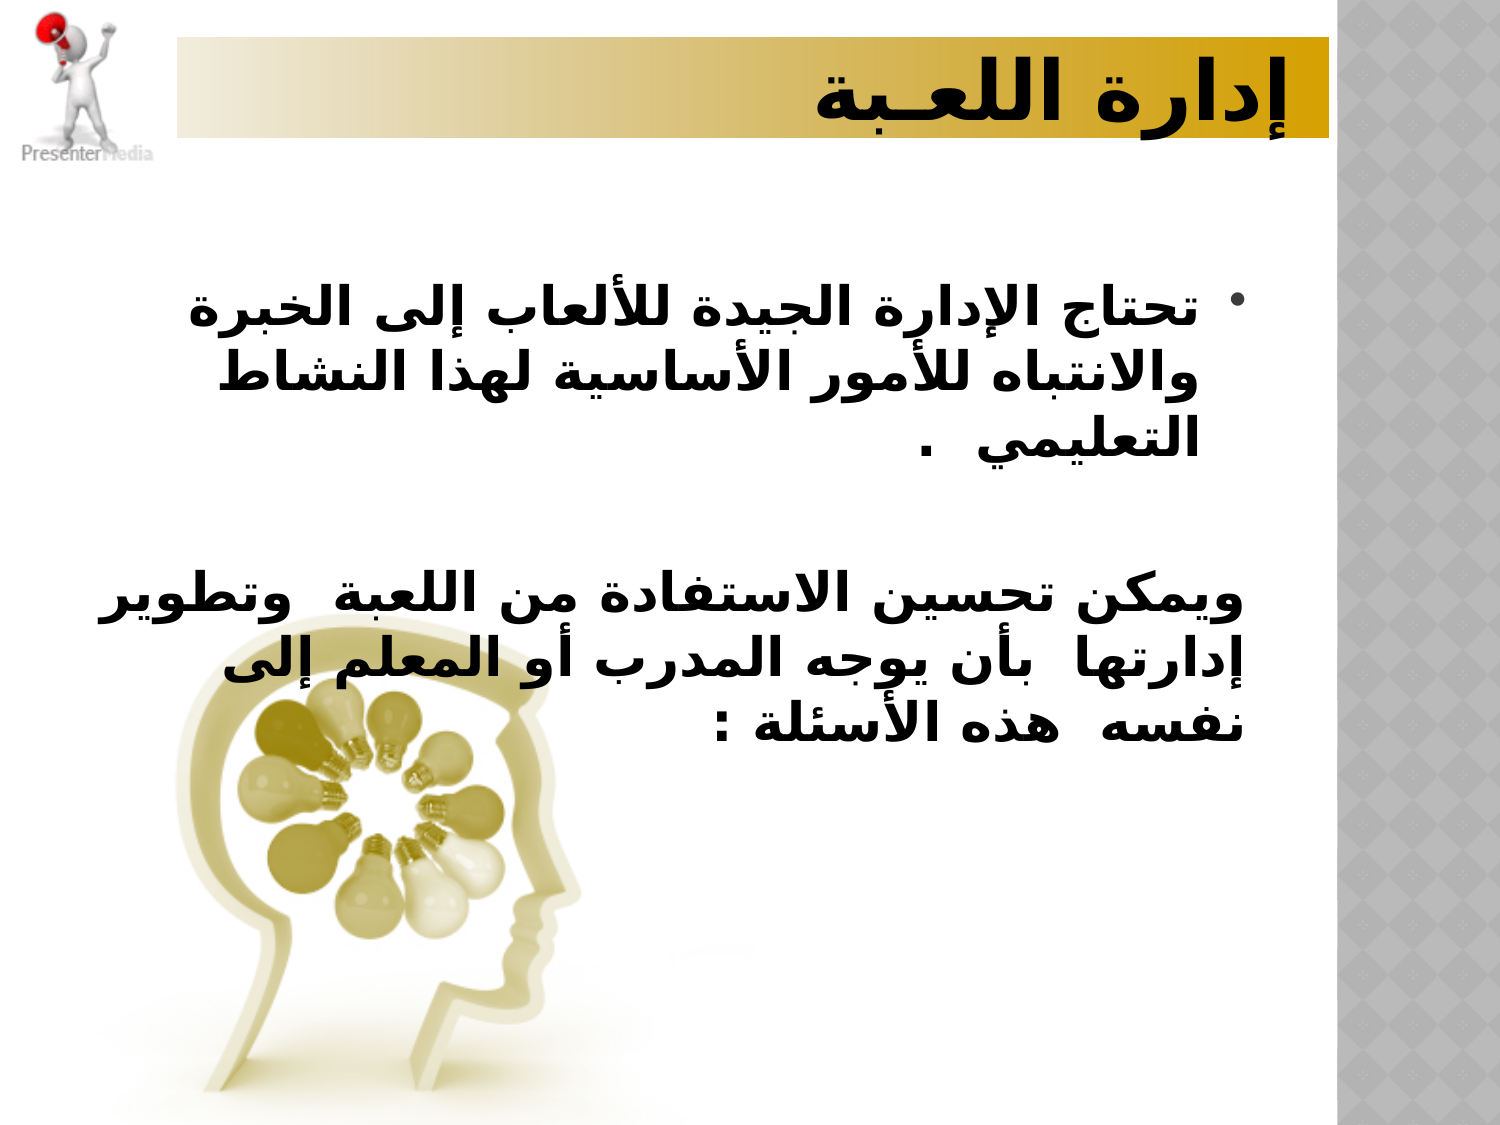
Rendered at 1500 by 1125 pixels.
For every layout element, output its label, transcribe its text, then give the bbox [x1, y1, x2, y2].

list تحتاج الإدارة الجيدة للألعاب إلى الخبرة والانتباه للأمور الأساسية لهذا النشاط التعليمي . ويمكن تحسين الاستفادة من اللعبة وتطوير إدارتها بأن يوجه المدرب أو المعلم إلى نفسه هذه الأسئلة : [75, 264, 1263, 1060]
title إدارة اللعـبة [173, 1, 1300, 137]
text_box [182, 36, 1330, 139]
picture [4, 2, 178, 175]
picture [0, 558, 756, 1125]
